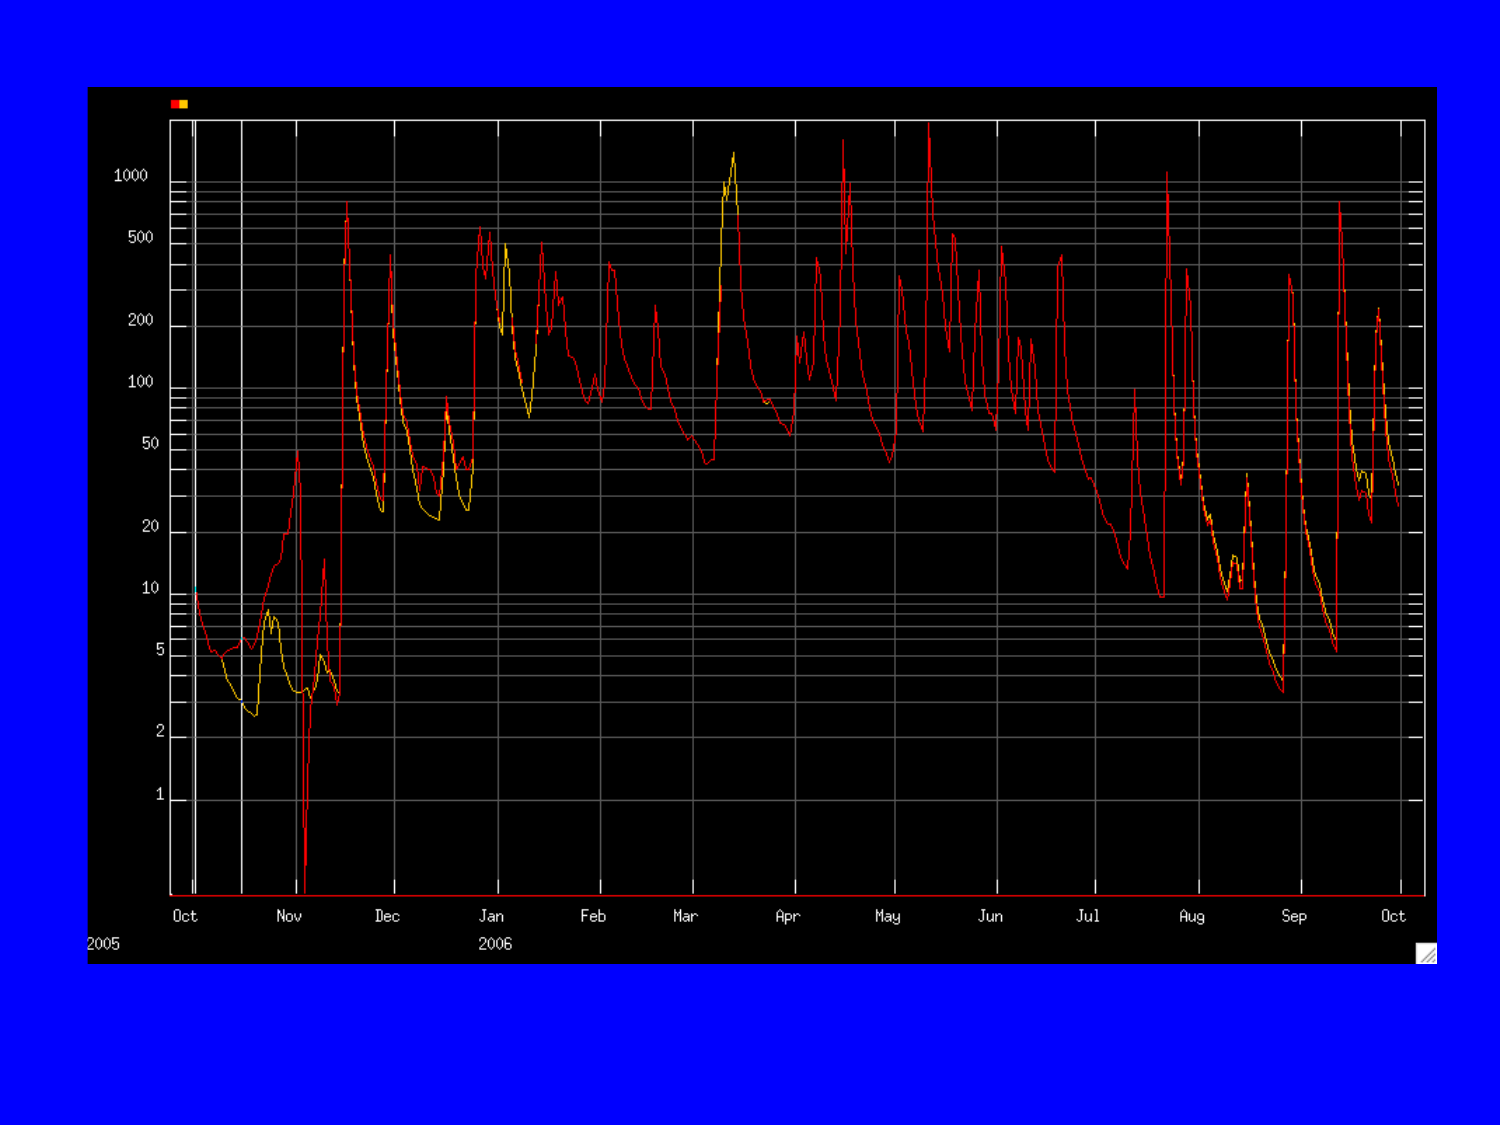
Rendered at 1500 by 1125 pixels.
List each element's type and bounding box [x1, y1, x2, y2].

picture [87, 87, 1438, 965]
